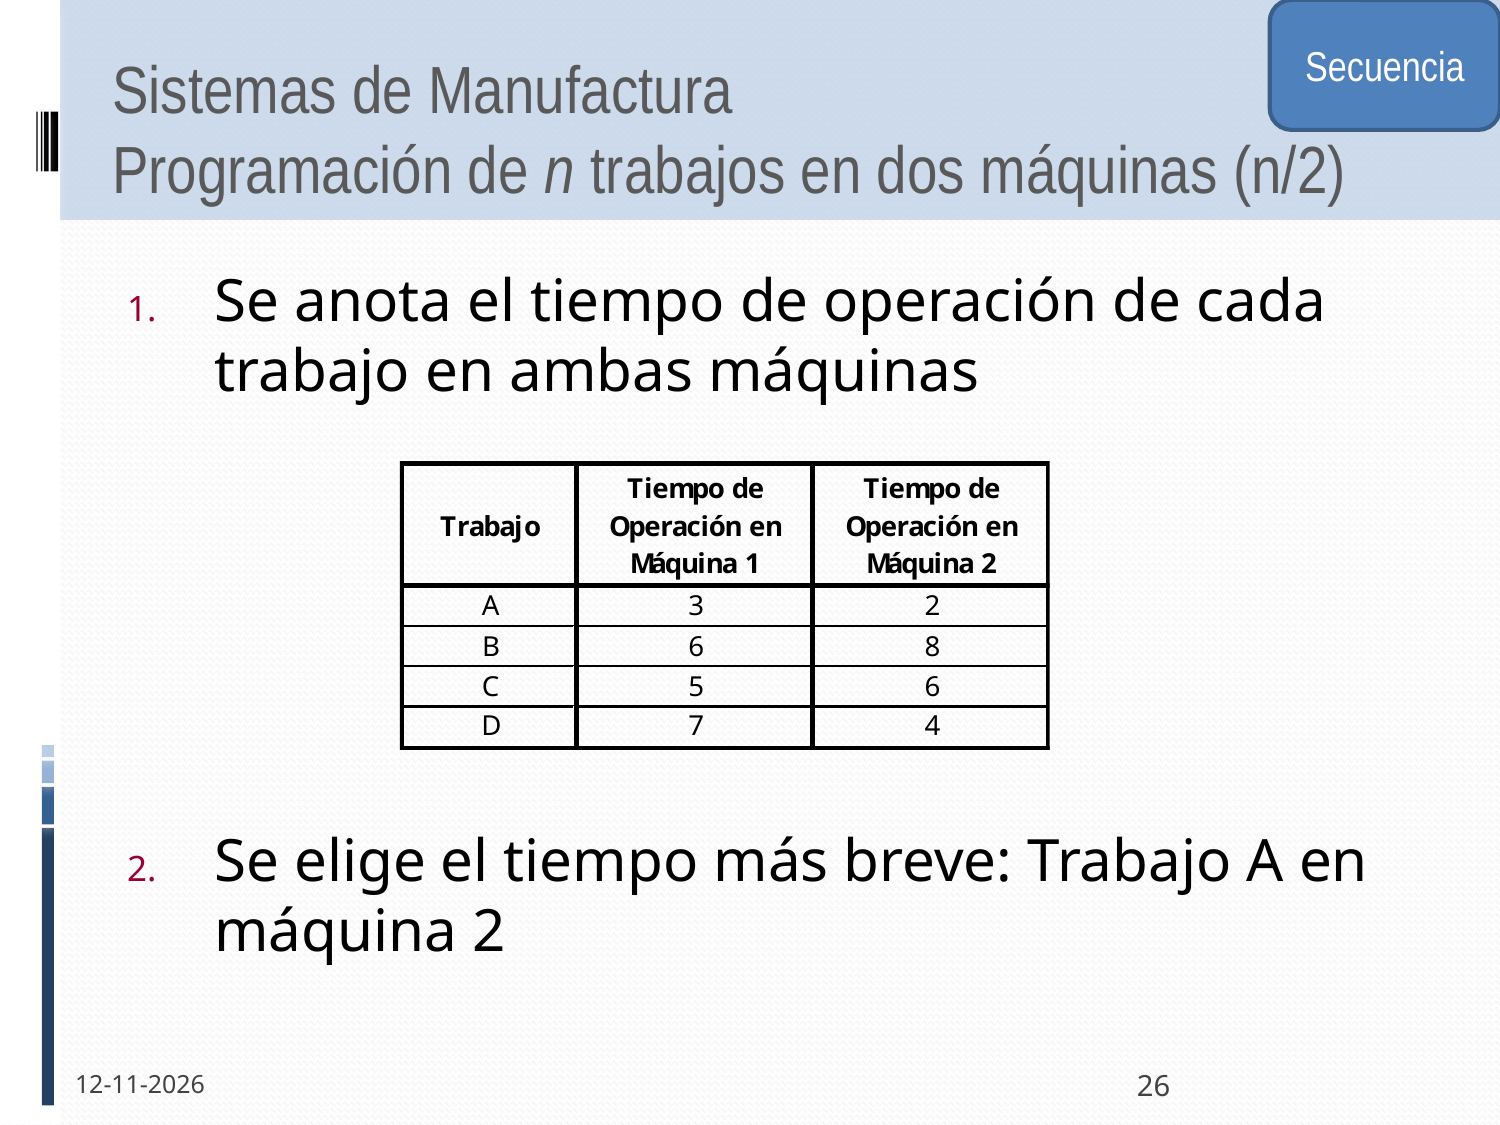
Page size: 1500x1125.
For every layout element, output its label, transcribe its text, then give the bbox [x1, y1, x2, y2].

list Se anota el tiempo de operación de cada trabajo en ambas máquinas Se elige el tiempo más breve: Trabajo A en máquina 2 [111, 255, 1436, 1038]
text_box Secuencia [1267, 0, 1500, 132]
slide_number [75, 1042, 243, 1103]
text_box [392, 462, 1056, 763]
title Sistemas de Manufactura Programación de n trabajos en dos máquinas (n/2) [111, 18, 1436, 207]
picture [399, 461, 1051, 751]
slide_number 26 [1045, 1046, 1171, 1107]
